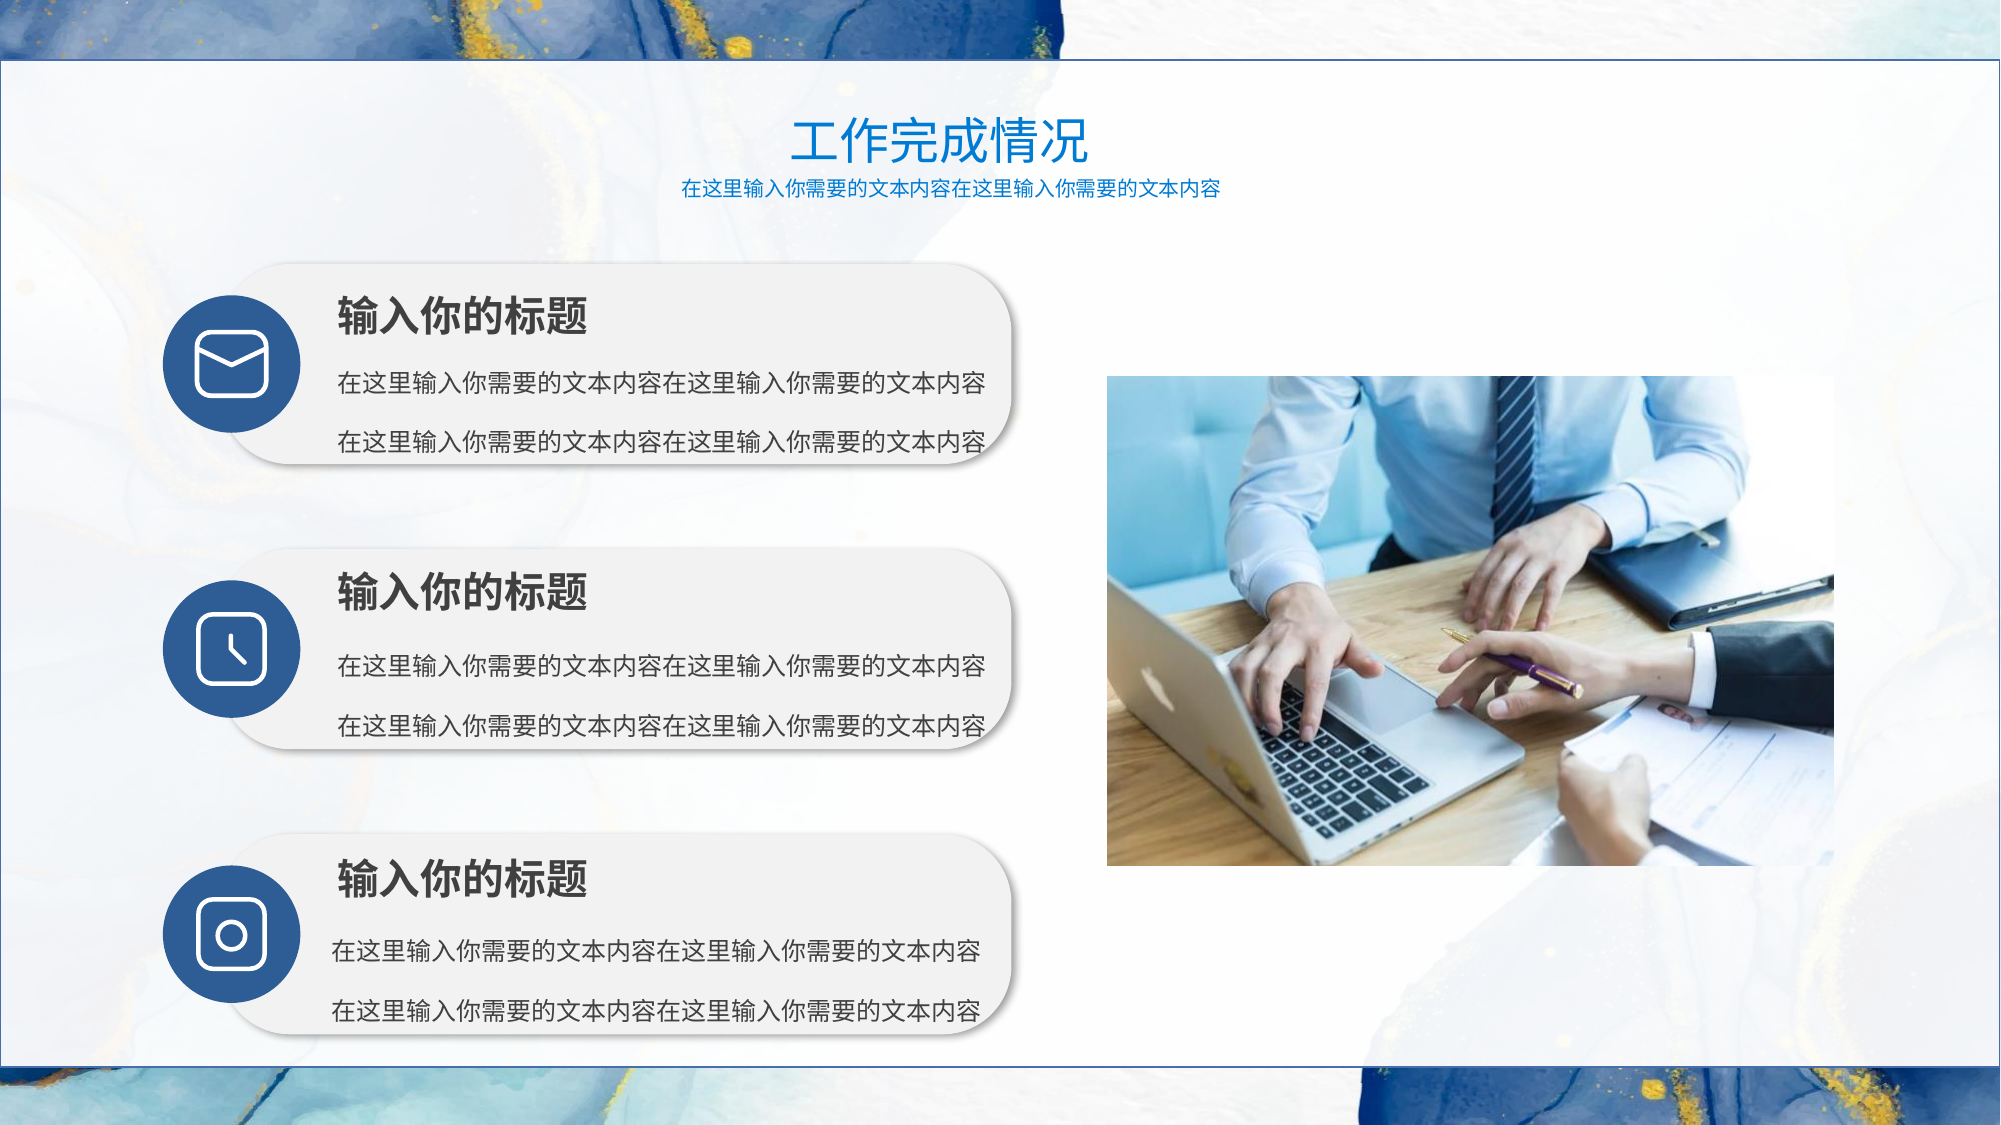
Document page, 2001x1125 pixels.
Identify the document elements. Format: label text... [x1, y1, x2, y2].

picture [0, 0, 2001, 1125]
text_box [162, 834, 1018, 1035]
text_box [0, 59, 2000, 1068]
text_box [162, 264, 1012, 465]
picture [1107, 376, 1834, 866]
text_box 工作完成情况 [774, 101, 1128, 167]
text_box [162, 549, 1020, 750]
text_box 在这里输入你需要的文本内容在这里输入你需要的文本内容 [623, 167, 1280, 208]
